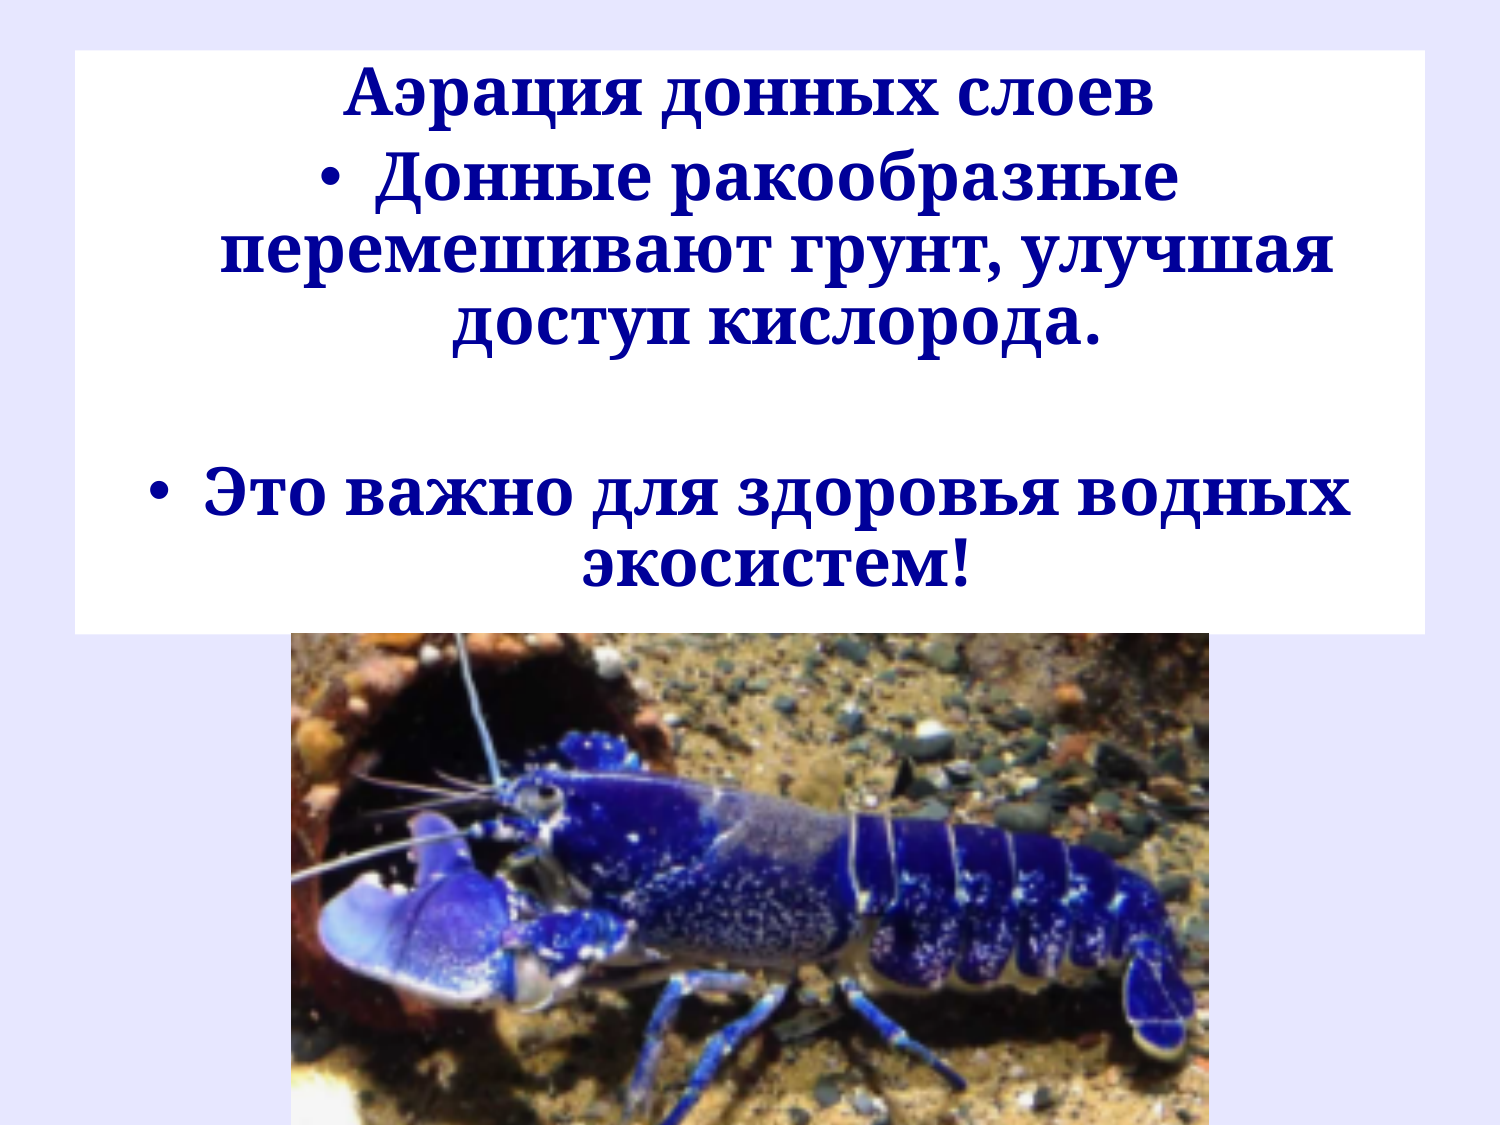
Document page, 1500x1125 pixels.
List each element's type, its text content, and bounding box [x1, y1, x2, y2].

picture [290, 632, 1209, 1125]
list Аэрация донных слоев Донные ракообразные перемешивают грунт, улучшая доступ кислорода. Это важно для здоровья водных экосистем! [74, 50, 1426, 635]
